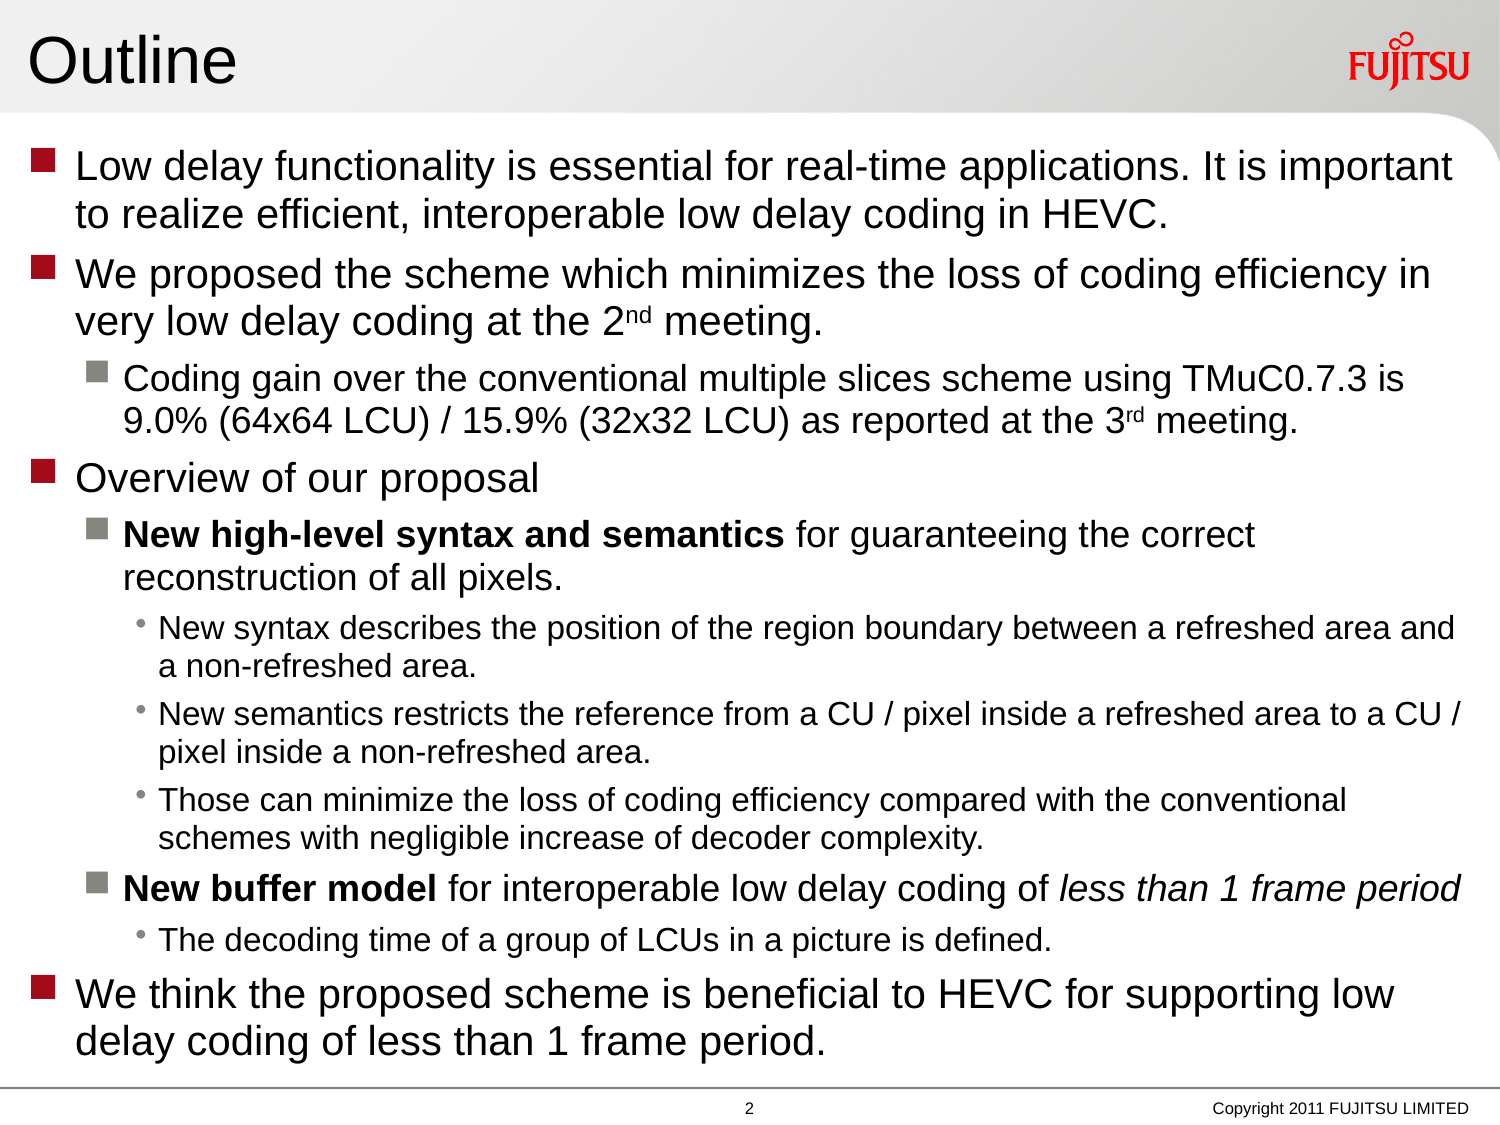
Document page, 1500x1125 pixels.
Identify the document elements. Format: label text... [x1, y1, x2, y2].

footer Copyright 2011 FUJITSU LIMITED [809, 1107, 1470, 1125]
picture [0, 0, 1500, 176]
title Outline [27, 0, 1318, 114]
slide_number 1 [705, 1107, 795, 1125]
list Low delay functionality is essential for real-time applications. It is important to realize efficient, interoperable low delay coding in HEVC. We proposed the scheme which minimizes the loss of coding efficiency in very low delay coding at the 2nd meeting. Coding gain over the conventional multiple slices scheme using TMuC0.7.3 is 9.0% (64x64 LCU) / 15.9% (32x32 LCU) as reported at the 3rd meeting. Overview of our proposal New high-level syntax and semantics for guaranteeing the correct reconstruction of all pixels. New syntax describes the position of the region boundary between a refreshed area and a non-refreshed area. New semantics restricts the reference from a CU / pixel inside a refreshed area to a CU / pixel inside a non-refreshed area. Those can minimize the loss of coding efficiency compared with the conventional schemes with negligible increase of decoder complexity. New buffer model for interoperable low delay coding of less than 1 frame period The decoding time of a group of LCUs in a picture is defined. We think the proposed scheme is beneficial to HEVC for supporting low delay coding of less than 1 frame period. [27, 142, 1470, 1107]
